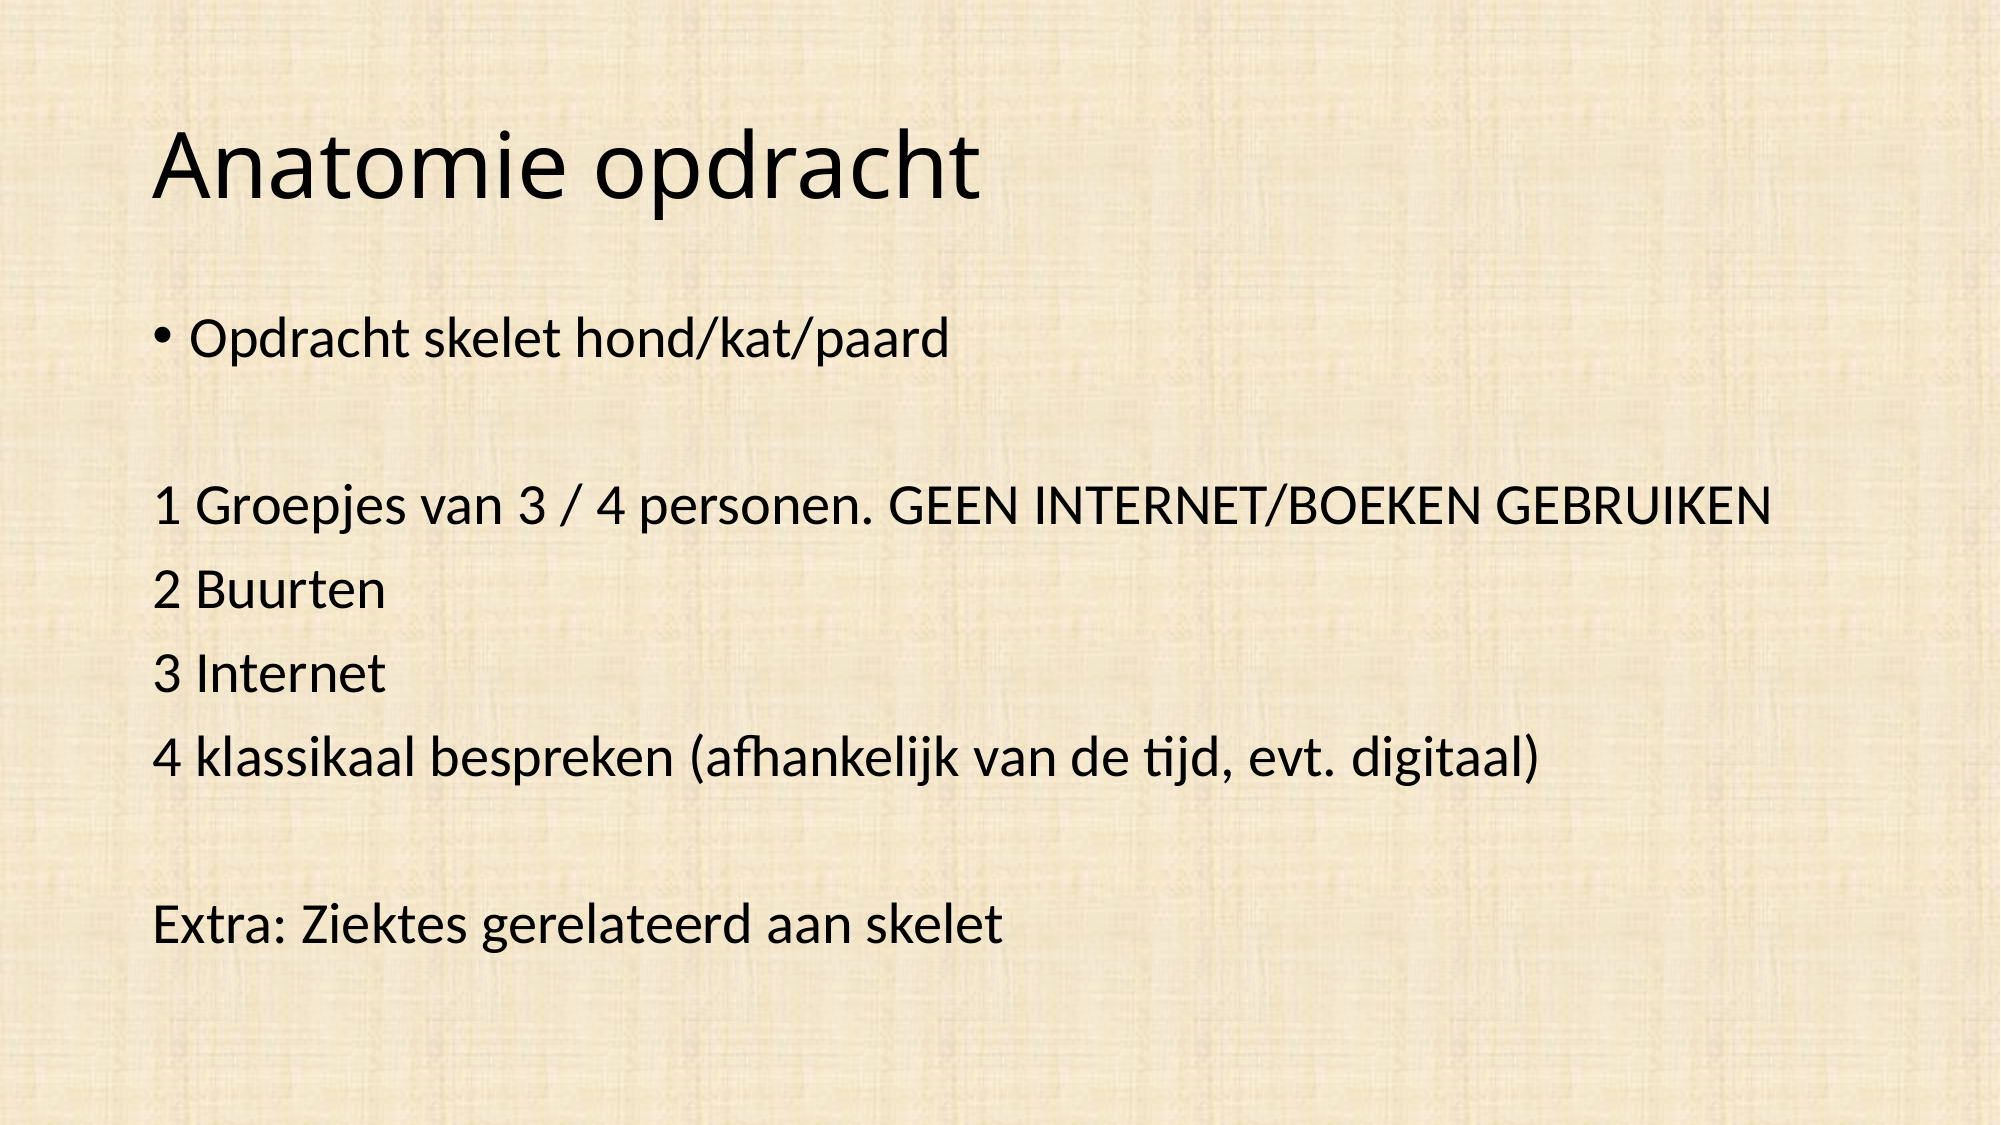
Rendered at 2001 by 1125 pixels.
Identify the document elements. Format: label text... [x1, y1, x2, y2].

title Anatomie opdracht [137, 59, 1863, 278]
list Opdracht skelet hond/kat/paard 1 Groepjes van 3 / 4 personen. GEEN INTERNET/BOEKEN GEBRUIKEN 2 Buurten 3 Internet 4 klassikaal bespreken (afhankelijk van de tijd, evt. digitaal) Extra: Ziektes gerelateerd aan skelet [137, 299, 1863, 1014]
